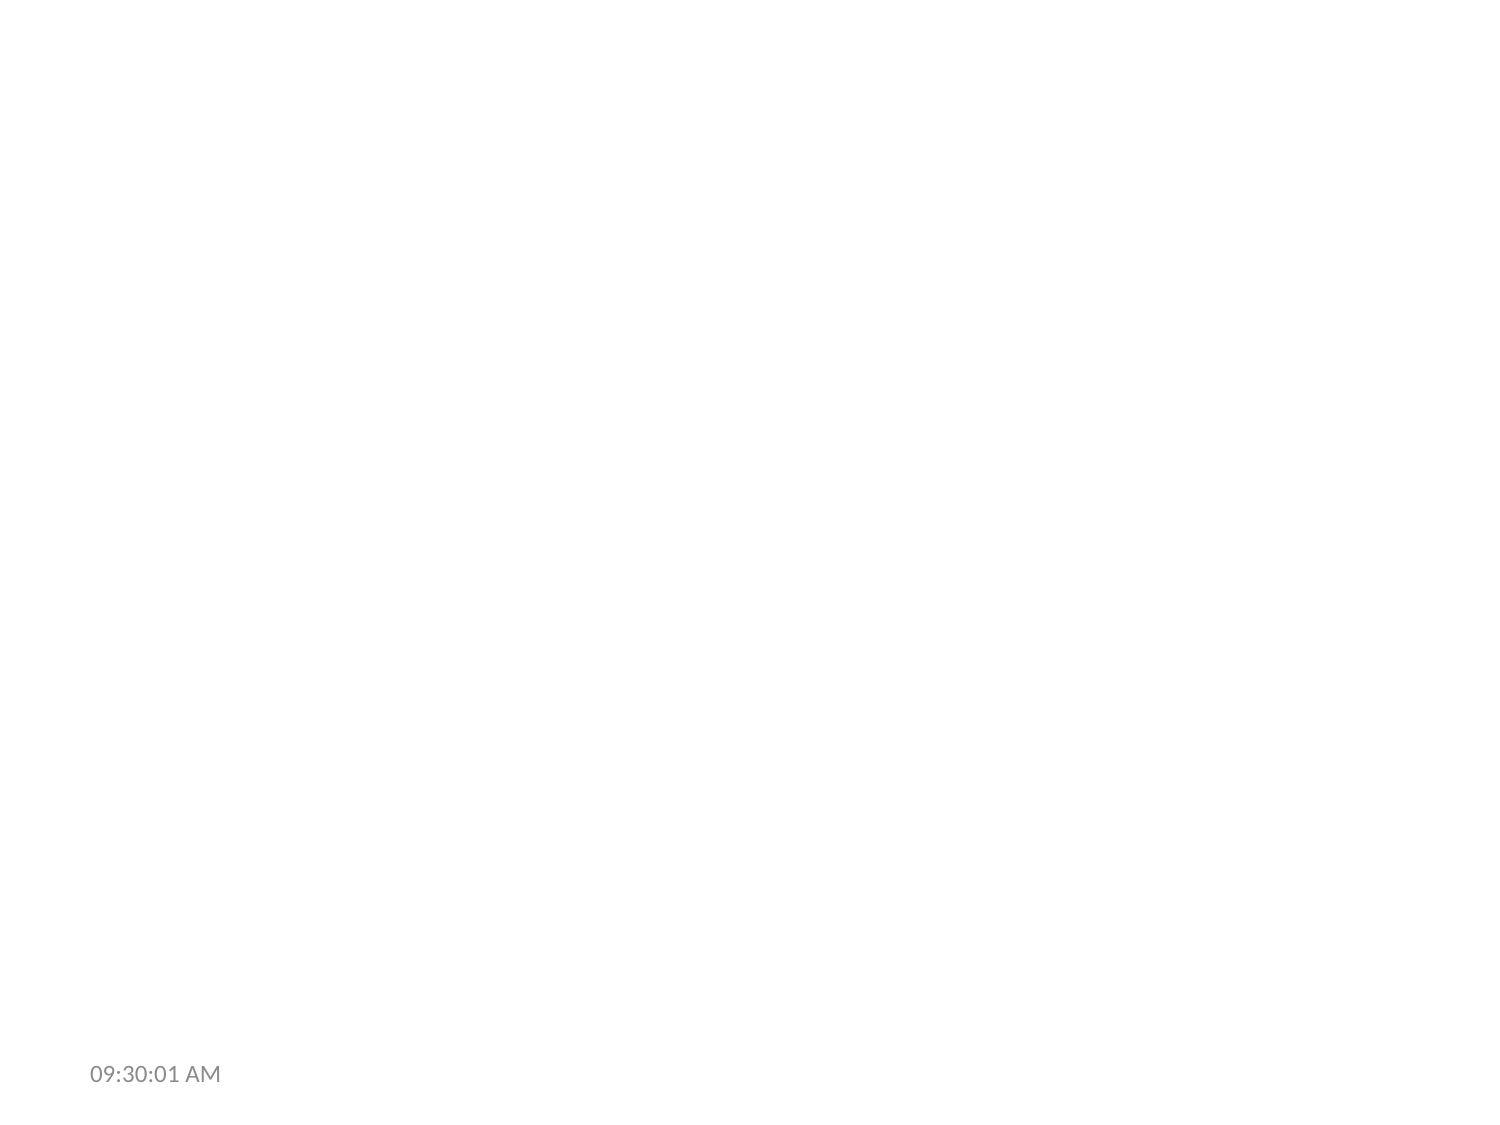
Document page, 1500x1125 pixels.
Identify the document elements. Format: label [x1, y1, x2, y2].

slide_number [75, 1042, 425, 1103]
